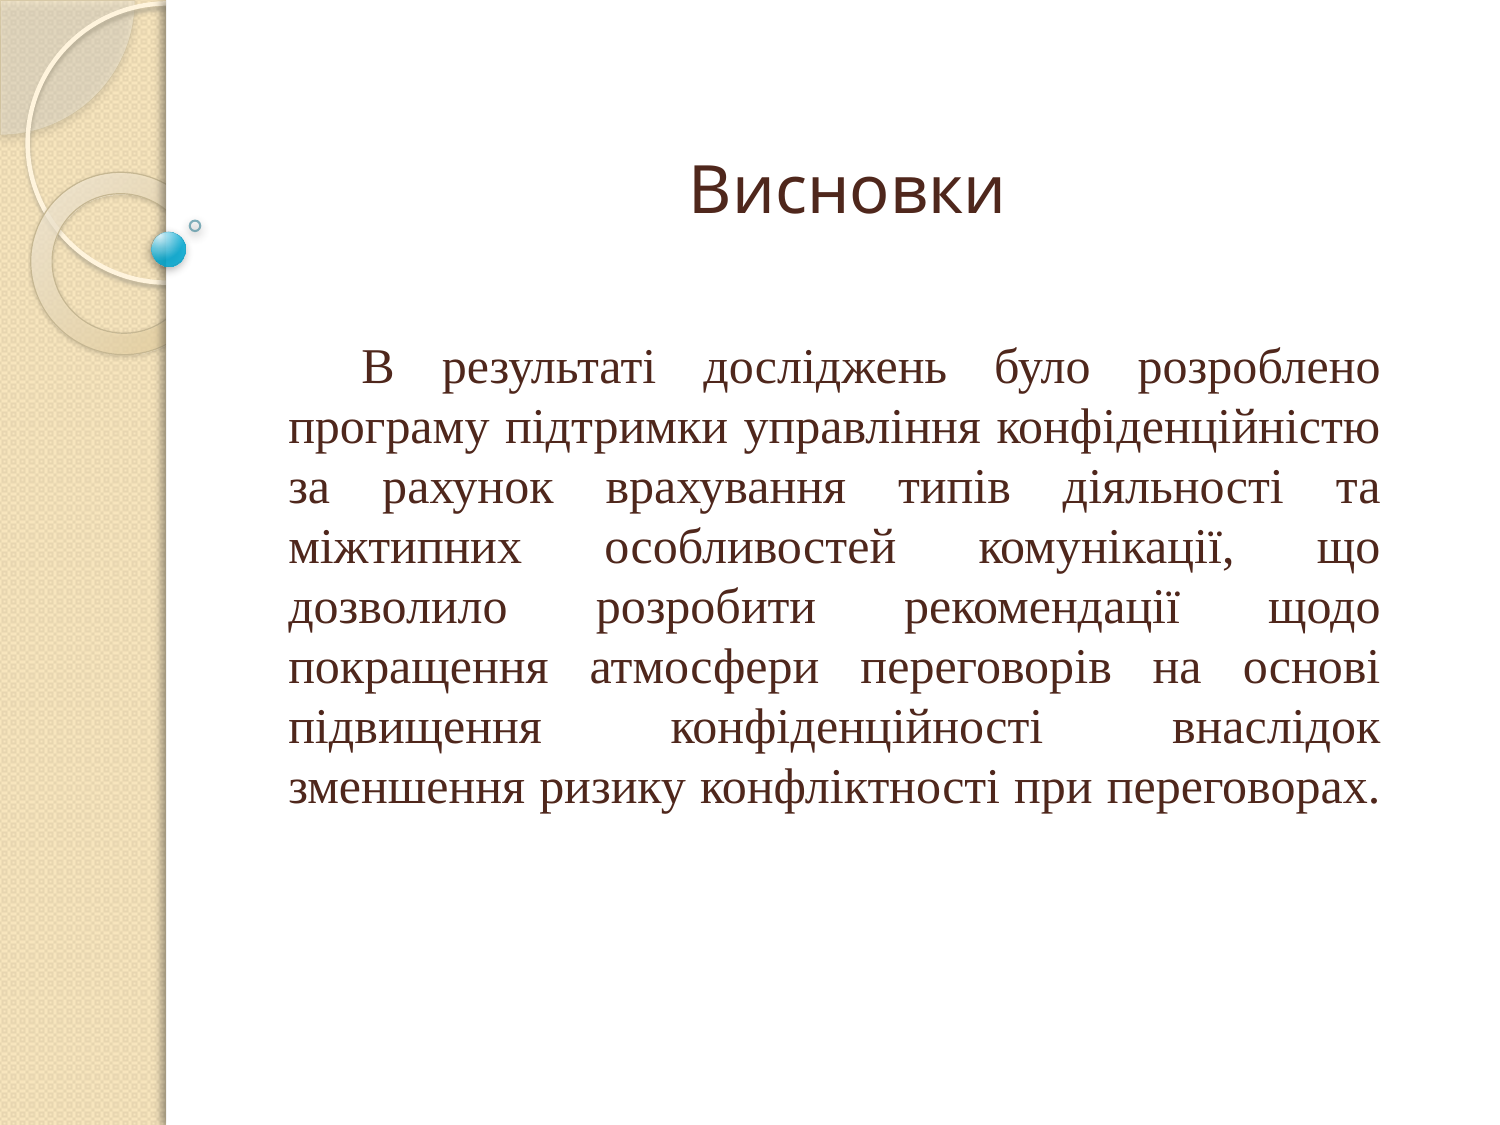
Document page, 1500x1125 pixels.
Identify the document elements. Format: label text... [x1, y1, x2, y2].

title Висновки [273, 54, 1423, 235]
text_box В результаті досліджень було розроблено програму підтримки управління конфіденційністю за рахунок врахування типів діяльності та міжтипних особливостей комунікації, що дозволило розробити рекомендації щодо покращення атмосфери переговорів на основі підвищення конфіденційності внаслідок зменшення ризику конфліктності при переговорах. [273, 326, 1396, 821]
